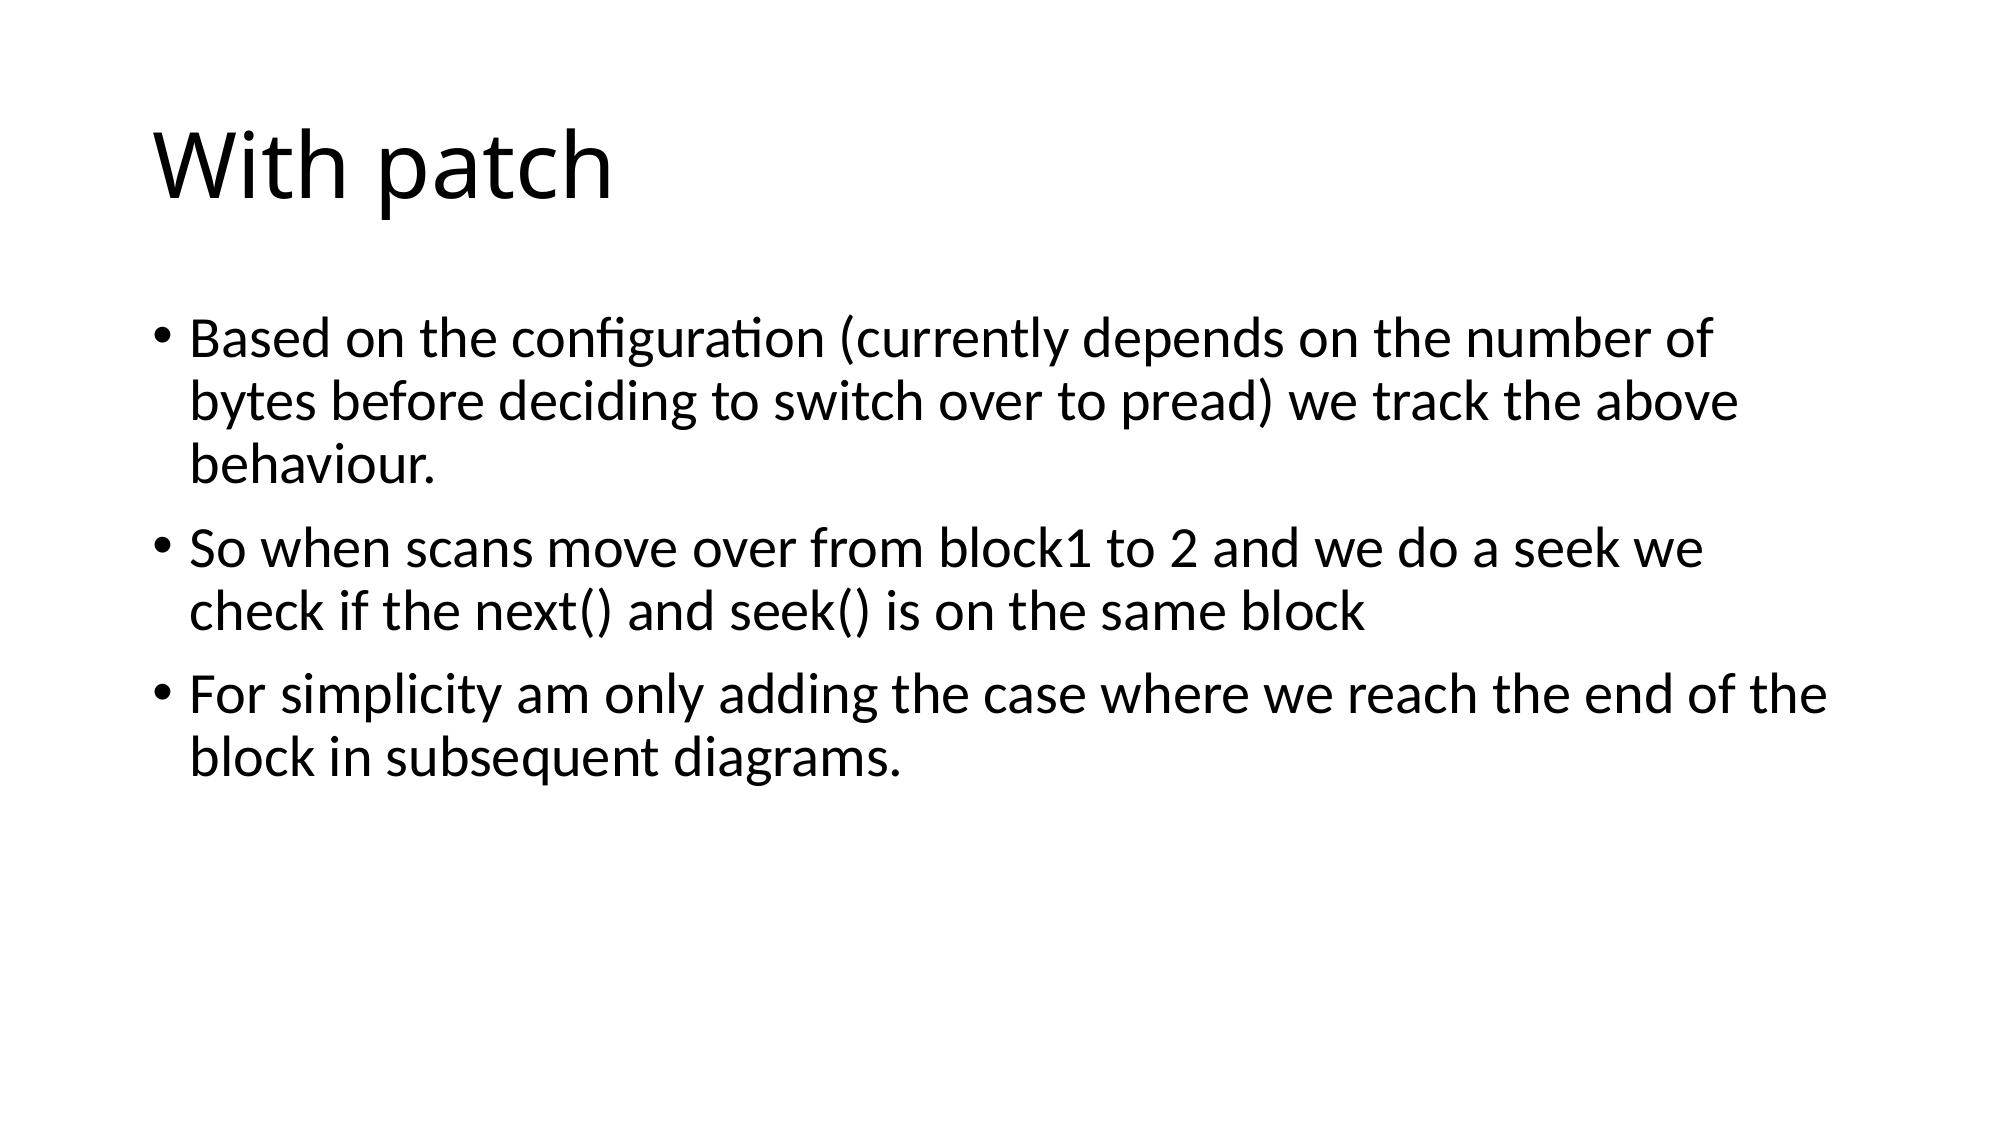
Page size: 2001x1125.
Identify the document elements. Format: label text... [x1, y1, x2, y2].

list Based on the configuration (currently depends on the number of bytes before deciding to switch over to pread) we track the above behaviour. So when scans move over from block1 to 2 and we do a seek we check if the next() and seek() is on the same block For simplicity am only adding the case where we reach the end of the block in subsequent diagrams. [137, 299, 1863, 1014]
title With patch [137, 59, 1863, 278]
